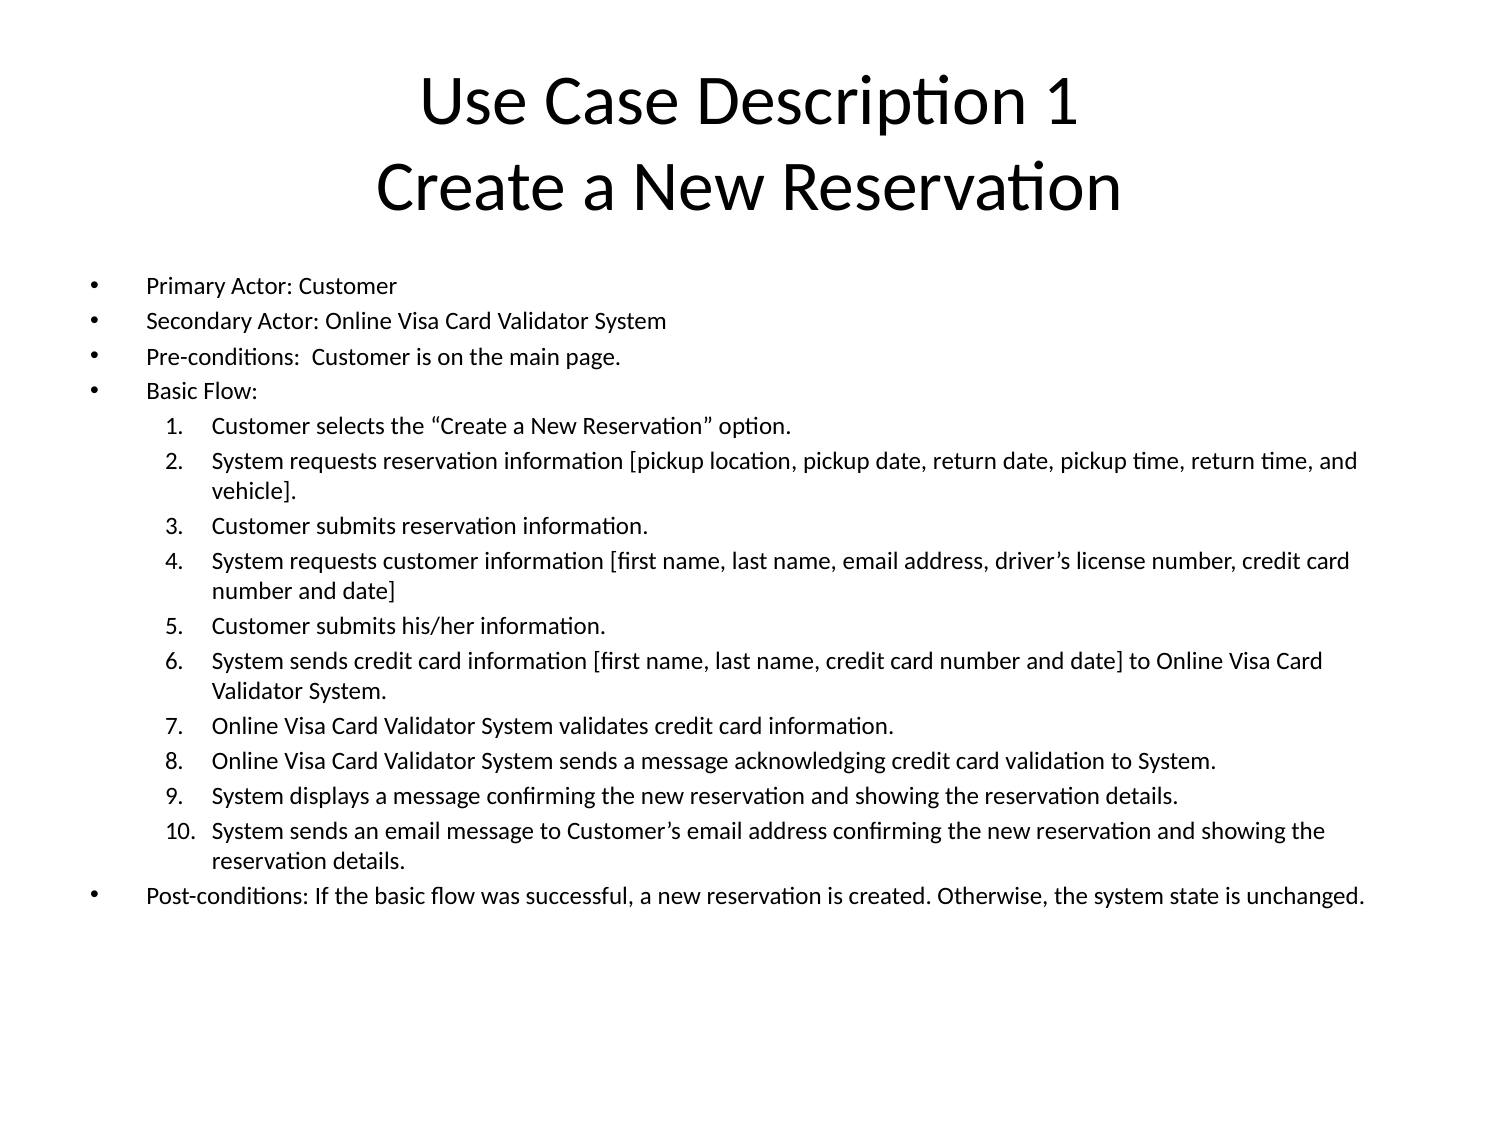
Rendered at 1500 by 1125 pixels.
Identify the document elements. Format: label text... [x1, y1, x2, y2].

title Use Case Description 1 Create a New Reservation [75, 45, 1425, 233]
list Primary Actor: Customer Secondary Actor: Online Visa Card Validator System Pre-conditions: Customer is on the main page. Basic Flow: Customer selects the “Create a New Reservation” option. System requests reservation information [pickup location, pickup date, return date, pickup time, return time, and vehicle]. Customer submits reservation information. System requests customer information [first name, last name, email address, driver’s license number, credit card number and date] Customer submits his/her information. System sends credit card information [first name, last name, credit card number and date] to Online Visa Card Validator System. Online Visa Card Validator System validates credit card information. Online Visa Card Validator System sends a message acknowledging credit card validation to System. System displays a message confirming the new reservation and showing the reservation details. System sends an email message to Customer’s email address confirming the new reservation and showing the reservation details. Post-conditions: If the basic flow was successful, a new reservation is created. Otherwise, the system state is unchanged. [75, 262, 1425, 1005]
